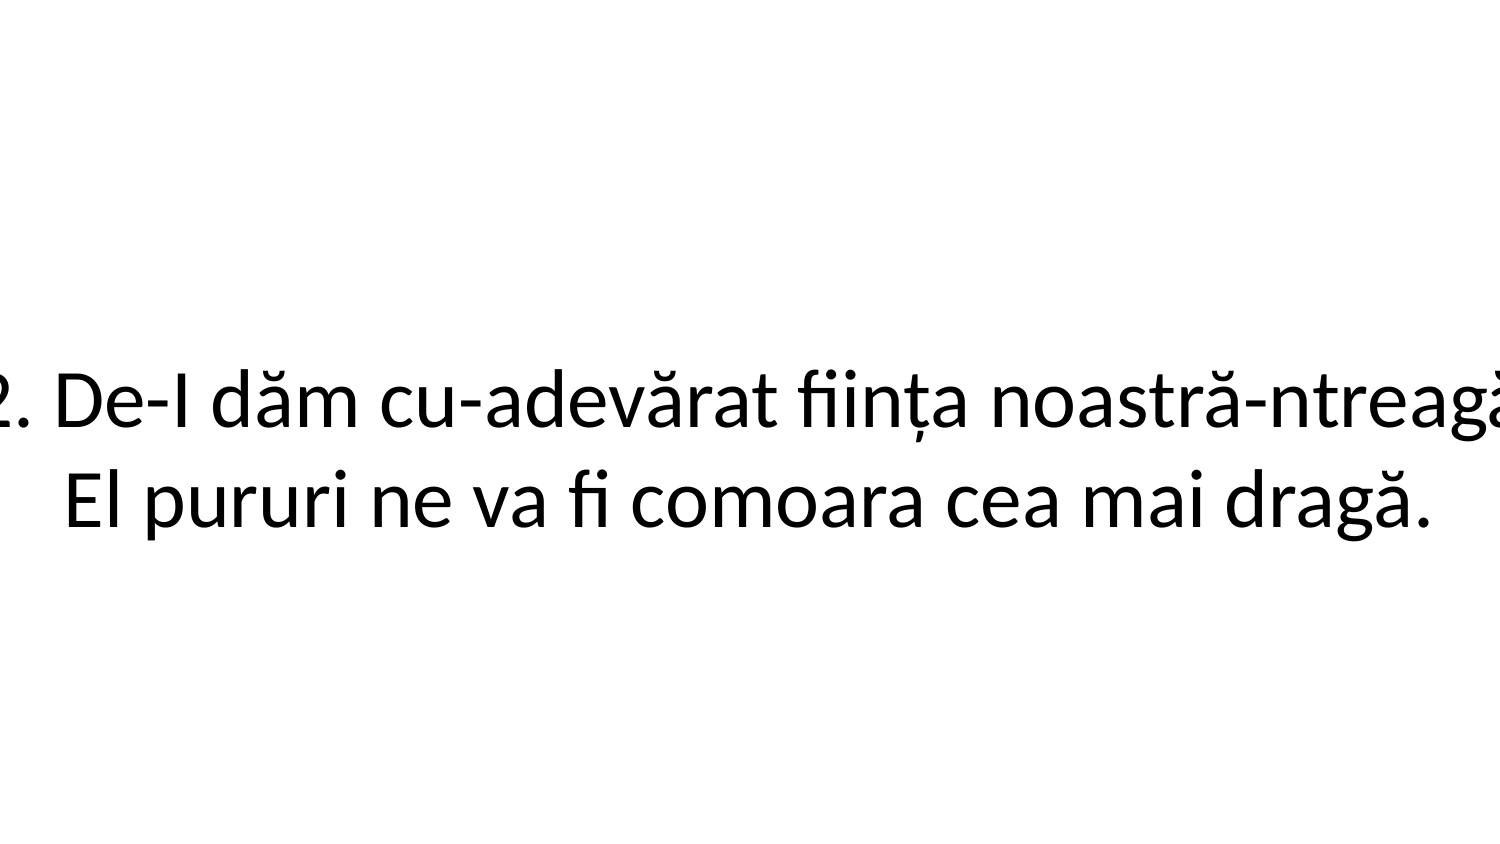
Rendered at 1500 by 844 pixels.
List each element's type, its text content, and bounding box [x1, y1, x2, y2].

text_box 2. De-I dăm cu-adevărat ființa noastră-ntreagă El pururi ne va fi comoara cea mai dragă. [0, 292, 1500, 552]
